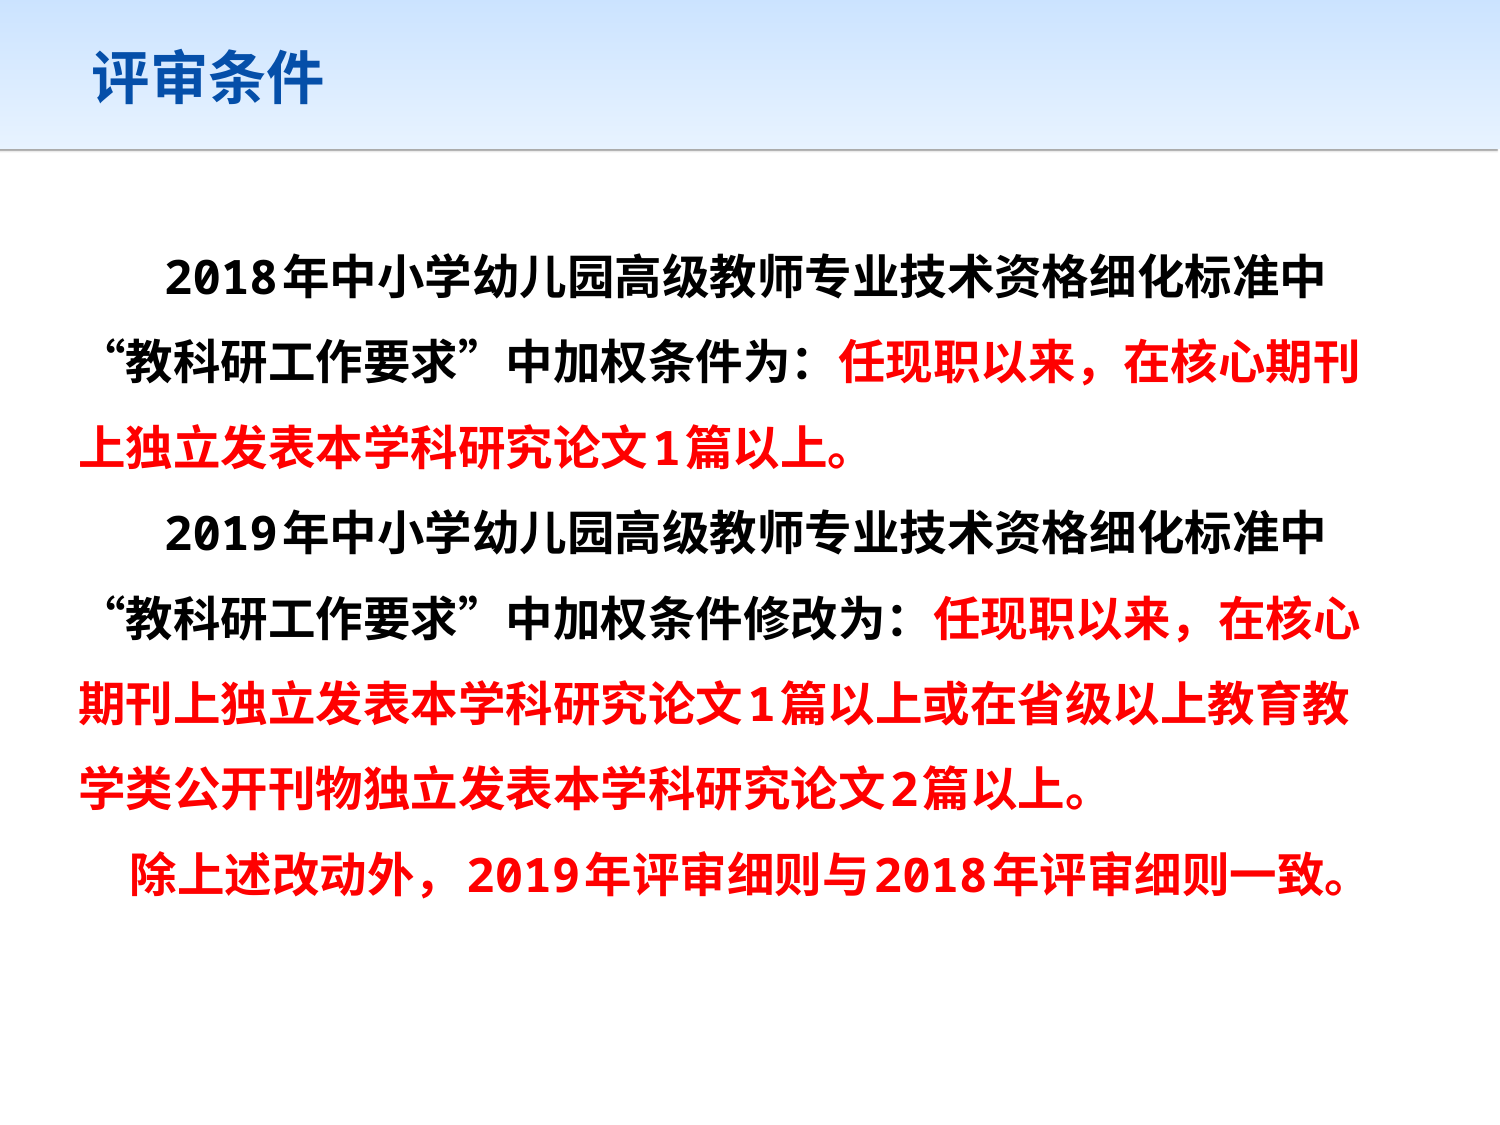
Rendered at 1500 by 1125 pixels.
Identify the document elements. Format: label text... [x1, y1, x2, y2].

title 评审条件 [76, 23, 1424, 131]
list 2018年中小学幼儿园高级教师专业技术资格细化标准中“教科研工作要求”中加权条件为：任现职以来，在核心期刊上独立发表本学科研究论文1篇以上。 2019年中小学幼儿园高级教师专业技术资格细化标准中“教科研工作要求”中加权条件修改为：任现职以来，在核心期刊上独立发表本学科研究论文1篇以上或在省级以上教育教学类公开刊物独立发表本学科研究论文2篇以上。 除上述改动外，2019年评审细则与2018年评审细则一致。 [34, 210, 1412, 997]
